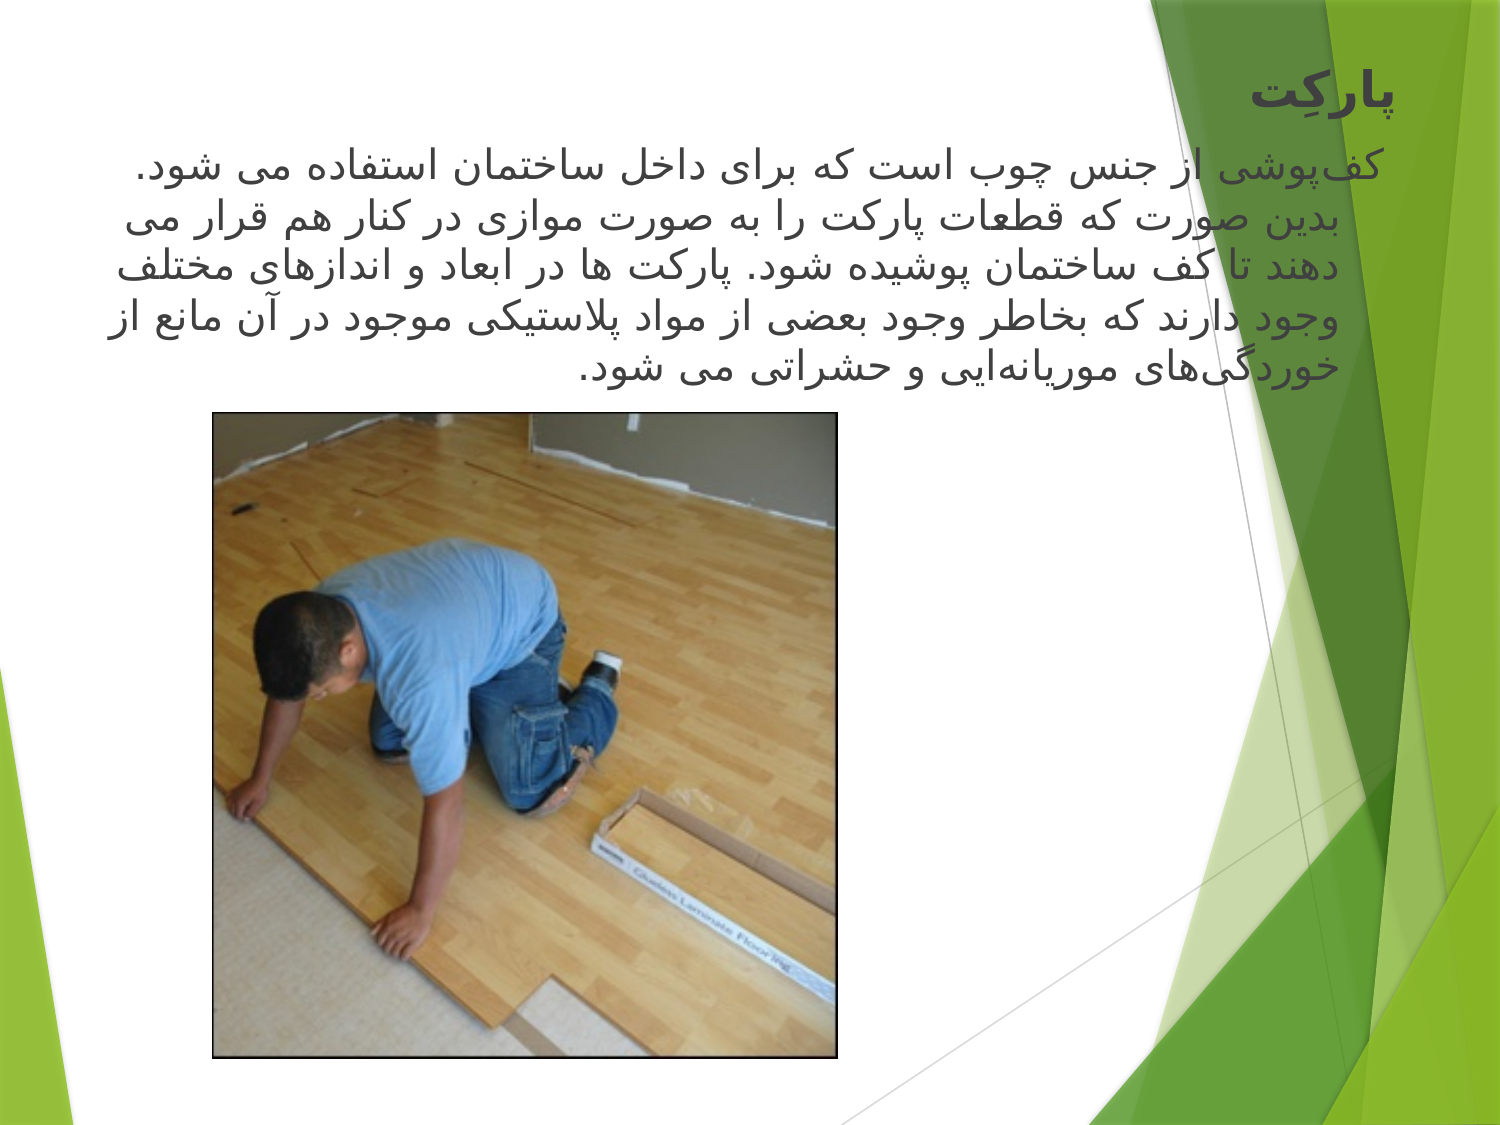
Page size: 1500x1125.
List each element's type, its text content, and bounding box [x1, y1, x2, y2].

list پارکِت کف‌‌پوشی از جنس چوب است که برای داخل ساختمان استفاده می شود. بدین صورت که قطعات پارکت را به صورت موازی در کنار هم قرار می دهند تا کف ساختمان پوشیده شود. پارکت ها در ابعاد و اندازهای مختلف وجود دارند که بخاطر وجود بعضی از مواد پلاستیکی موجود در آن مانع از خوردگی‌های موریانه‌ایی و حشراتی می شود. [62, 50, 1413, 1088]
picture [211, 411, 838, 1059]
